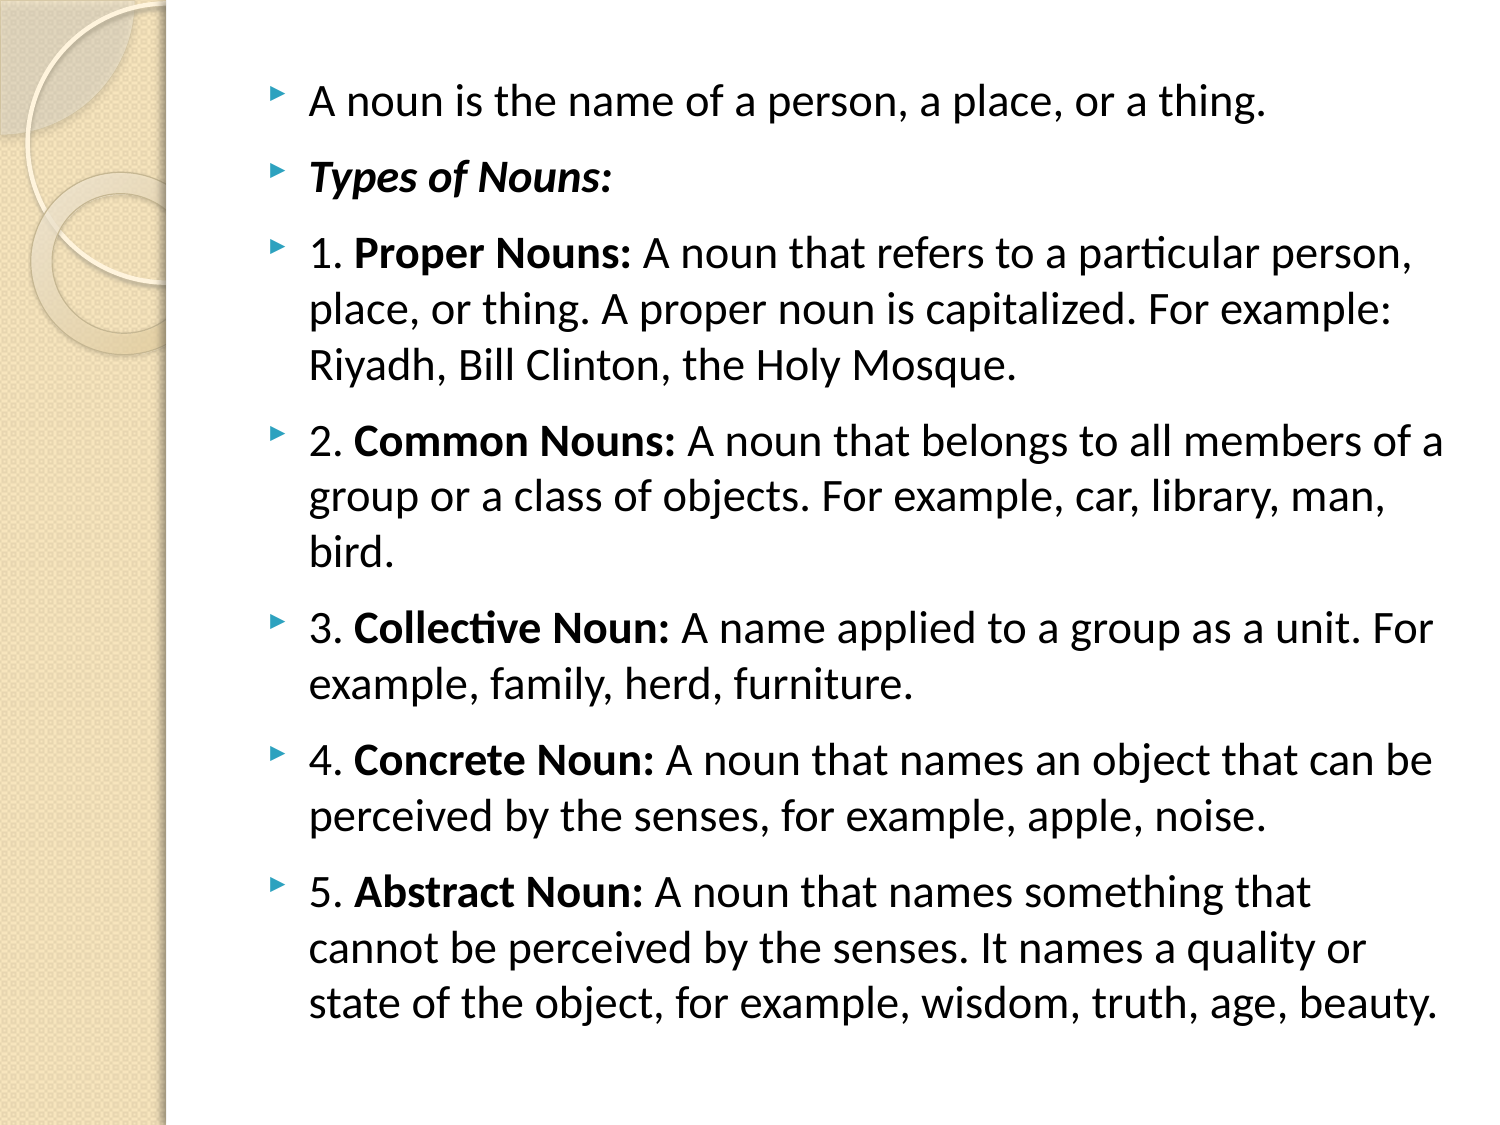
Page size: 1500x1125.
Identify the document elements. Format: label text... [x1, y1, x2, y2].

list A noun is the name of a person, a place, or a thing. Types of Nouns: 1. Proper Nouns: A noun that refers to a particular person, place, or thing. A proper noun is capitalized. For example: Riyadh, Bill Clinton, the Holy Mosque. 2. Common Nouns: A noun that belongs to all members of a group or a class of objects. For example, car, library, man, bird. 3. Collective Noun: A name applied to a group as a unit. For example, family, herd, furniture. 4. Concrete Noun: A noun that names an object that can be perceived by the senses, for example, apple, noise. 5. Abstract Noun: A noun that names something that cannot be perceived by the senses. It names a quality or state of the object, for example, wisdom, truth, age, beauty. [235, 62, 1466, 1088]
